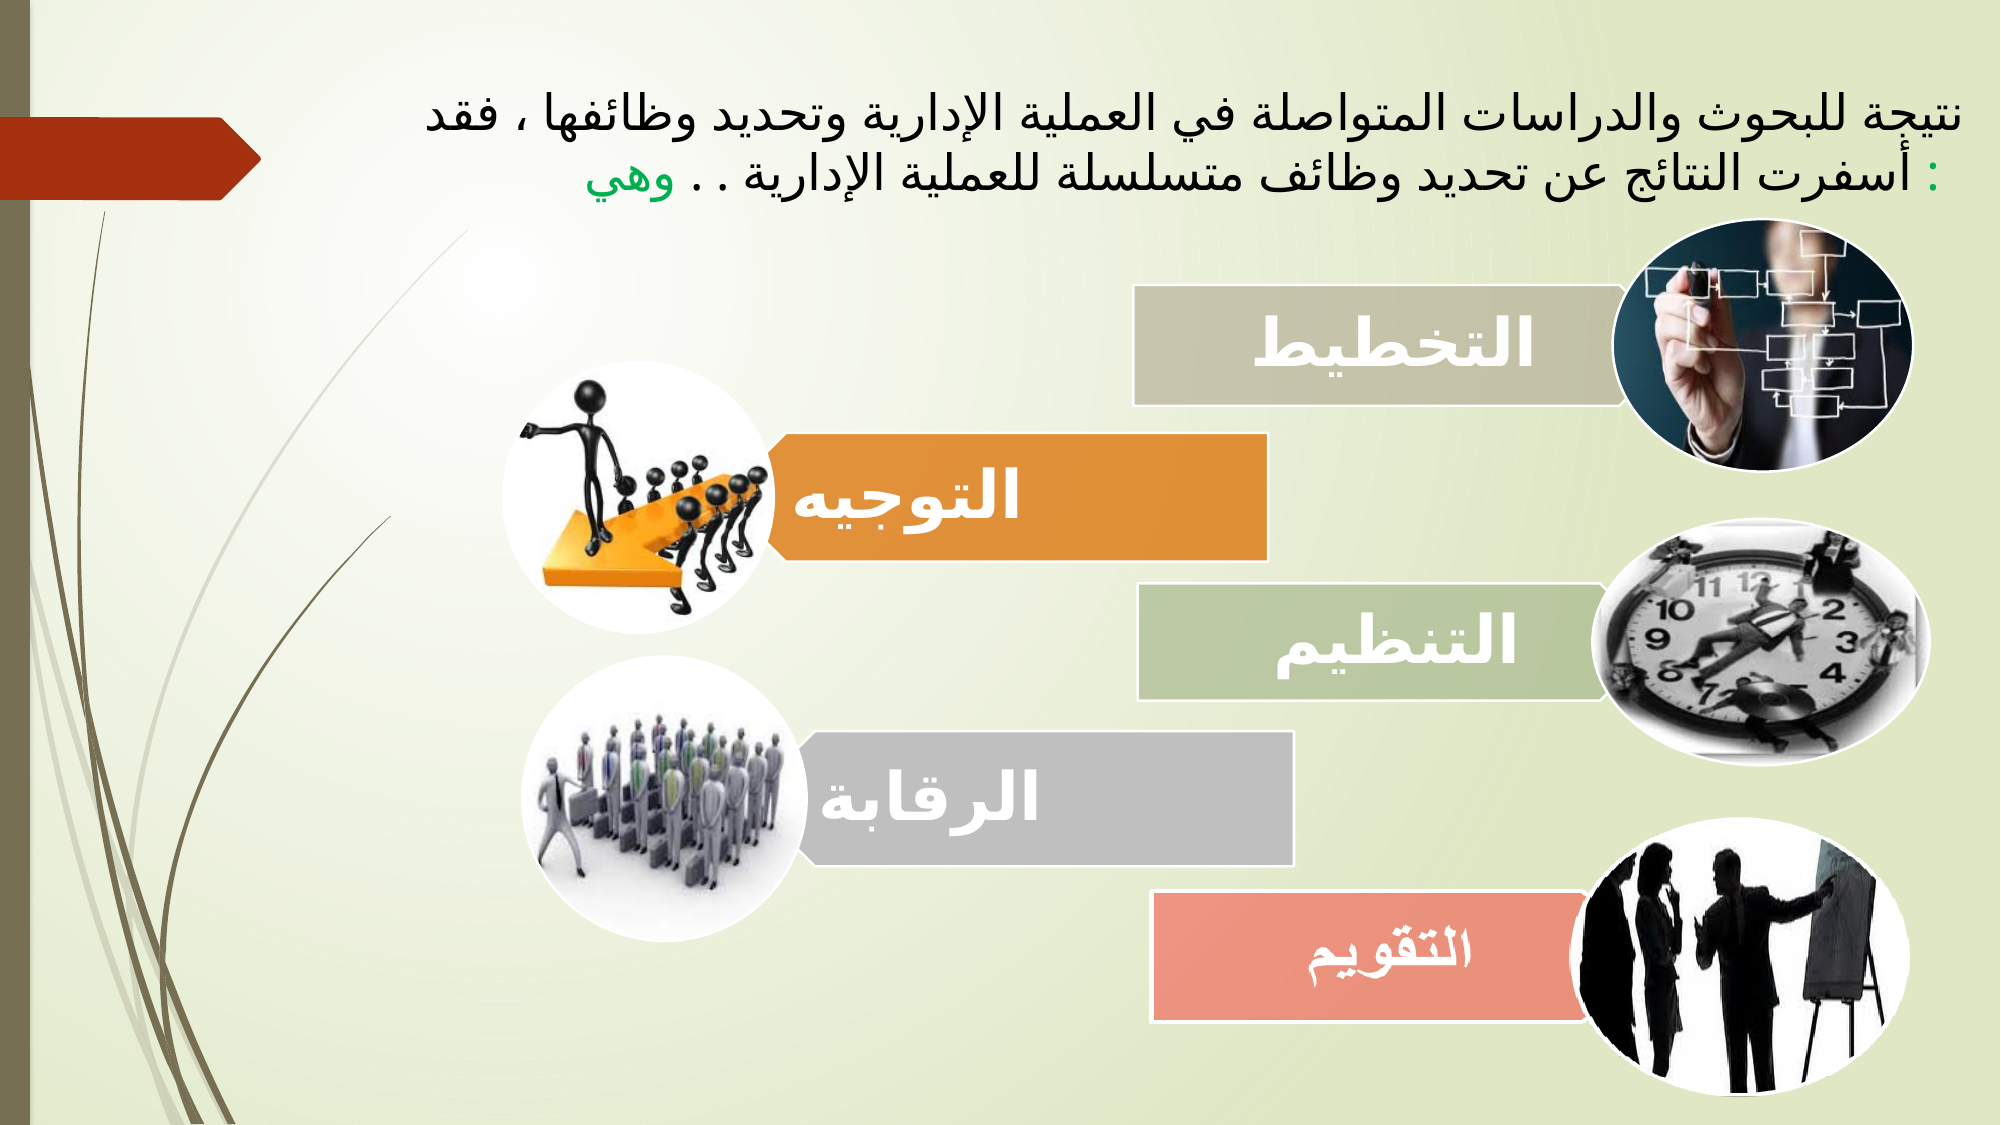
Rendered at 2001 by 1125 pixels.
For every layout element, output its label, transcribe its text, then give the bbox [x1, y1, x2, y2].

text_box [372, 656, 1445, 942]
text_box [987, 218, 2000, 473]
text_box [349, 361, 1422, 633]
picture [1029, 736, 2000, 1125]
text_box نتيجة للبحوث والدراسات المتواصلة في العملية الإدارية وتحديد وظائفها ، فقد أسفرت النتائج عن تحديد وظائف متسلسلة للعملية الإدارية . . وهي : [350, 72, 1981, 208]
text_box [994, 518, 2000, 735]
